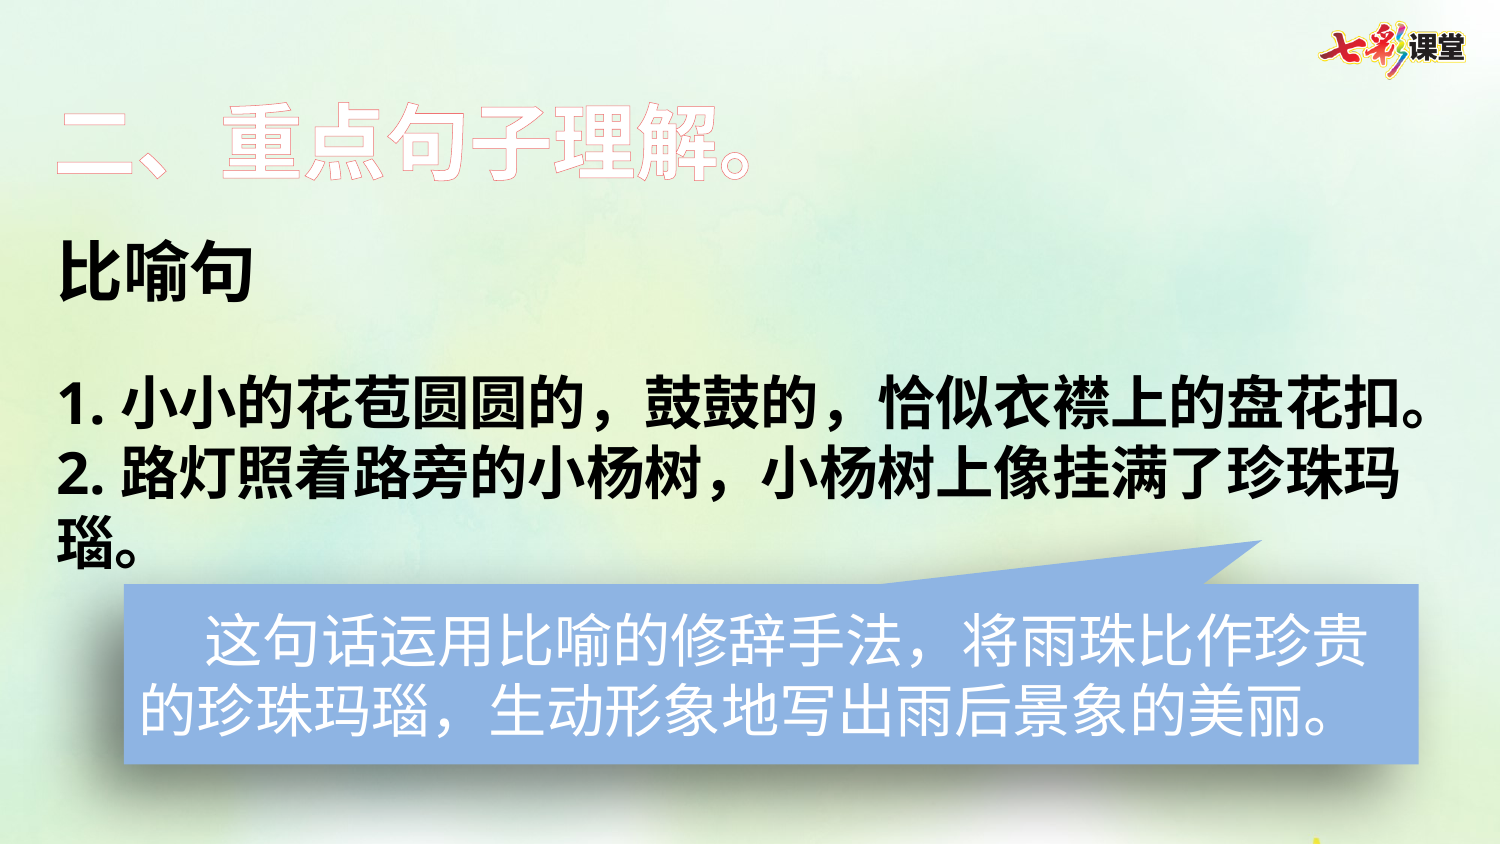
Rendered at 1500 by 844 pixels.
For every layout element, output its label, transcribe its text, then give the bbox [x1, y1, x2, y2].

text_box 1.小小的花苞圆圆的，鼓鼓的，恰似衣襟上的盘花扣。 2.路灯照着路旁的小杨树，小杨树上像挂满了珍珠玛瑙。 [41, 358, 1459, 584]
text_box 二、重点句子理解。 [41, 84, 1223, 196]
picture [0, 0, 1500, 844]
text_box 比喻句 [41, 222, 1325, 317]
text_box 这句话运用比喻的修辞手法，将雨珠比作珍贵的珍珠玛瑙，生动形象地写出雨后景象的美丽。 [121, 584, 1421, 767]
